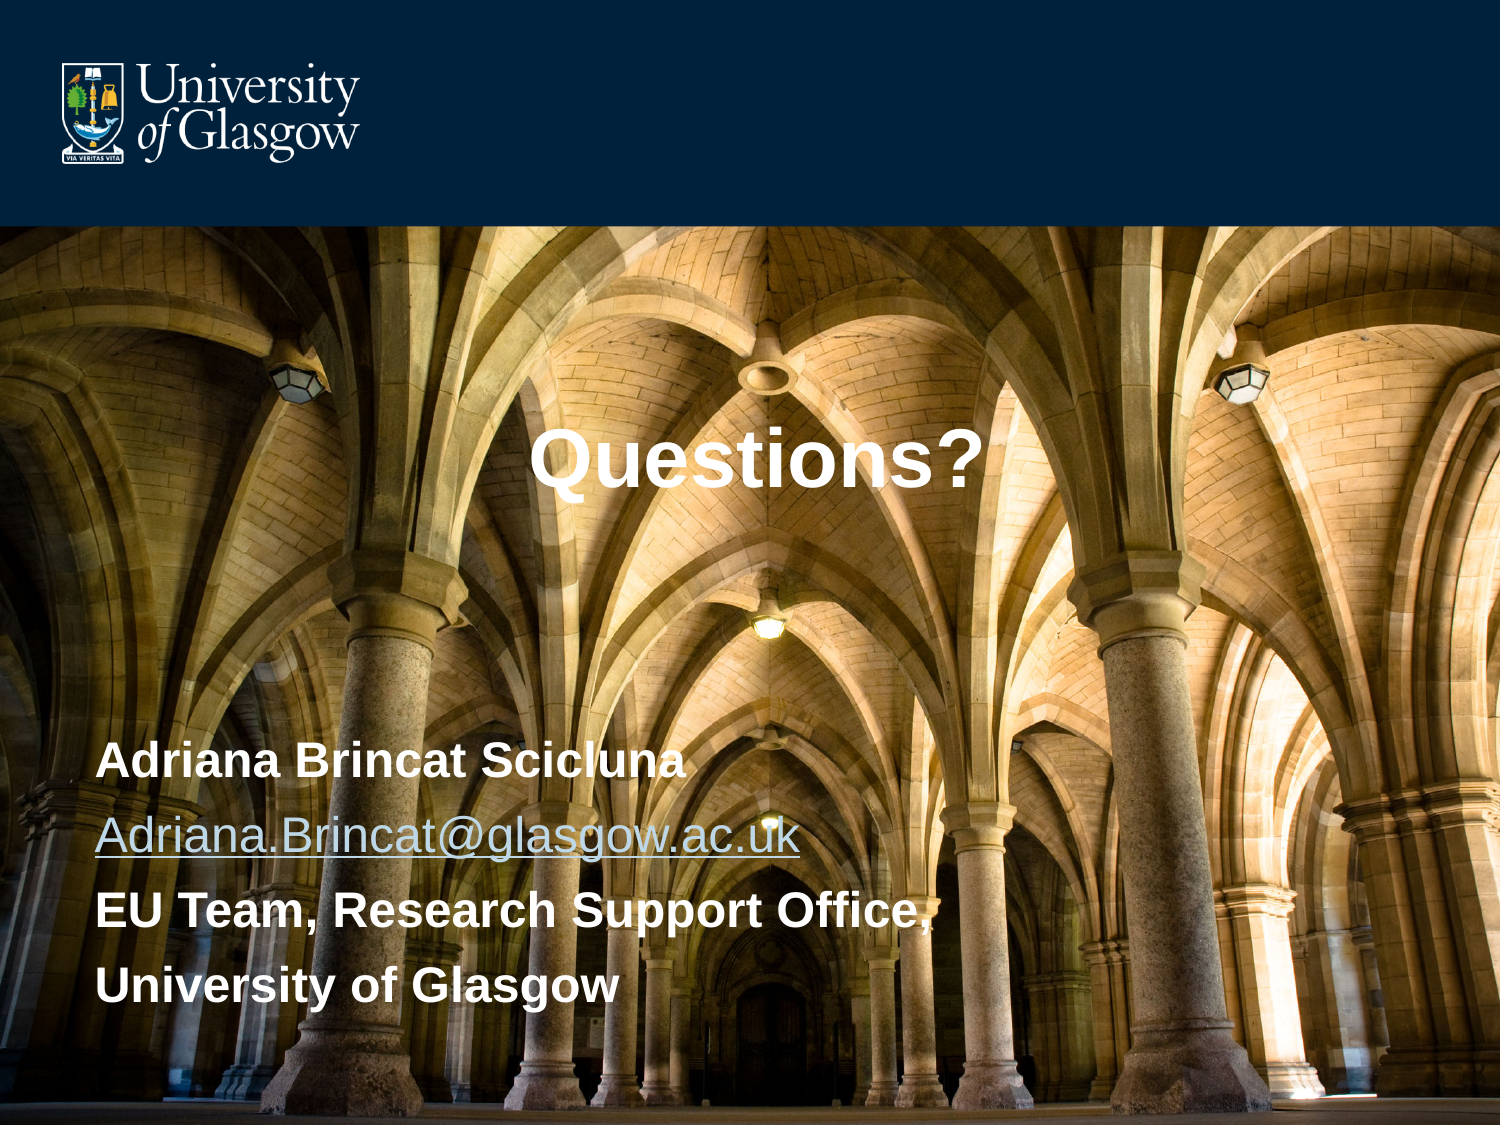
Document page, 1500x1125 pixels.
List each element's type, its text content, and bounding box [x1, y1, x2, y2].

title Questions? [41, 432, 1474, 606]
picture [0, 227, 1500, 1125]
subtitle Adriana Brincat Scicluna Adriana.Brincat@glasgow.ac.uk EU Team, Research Support Office, University of Glasgow [94, 727, 1500, 888]
picture [62, 61, 361, 164]
